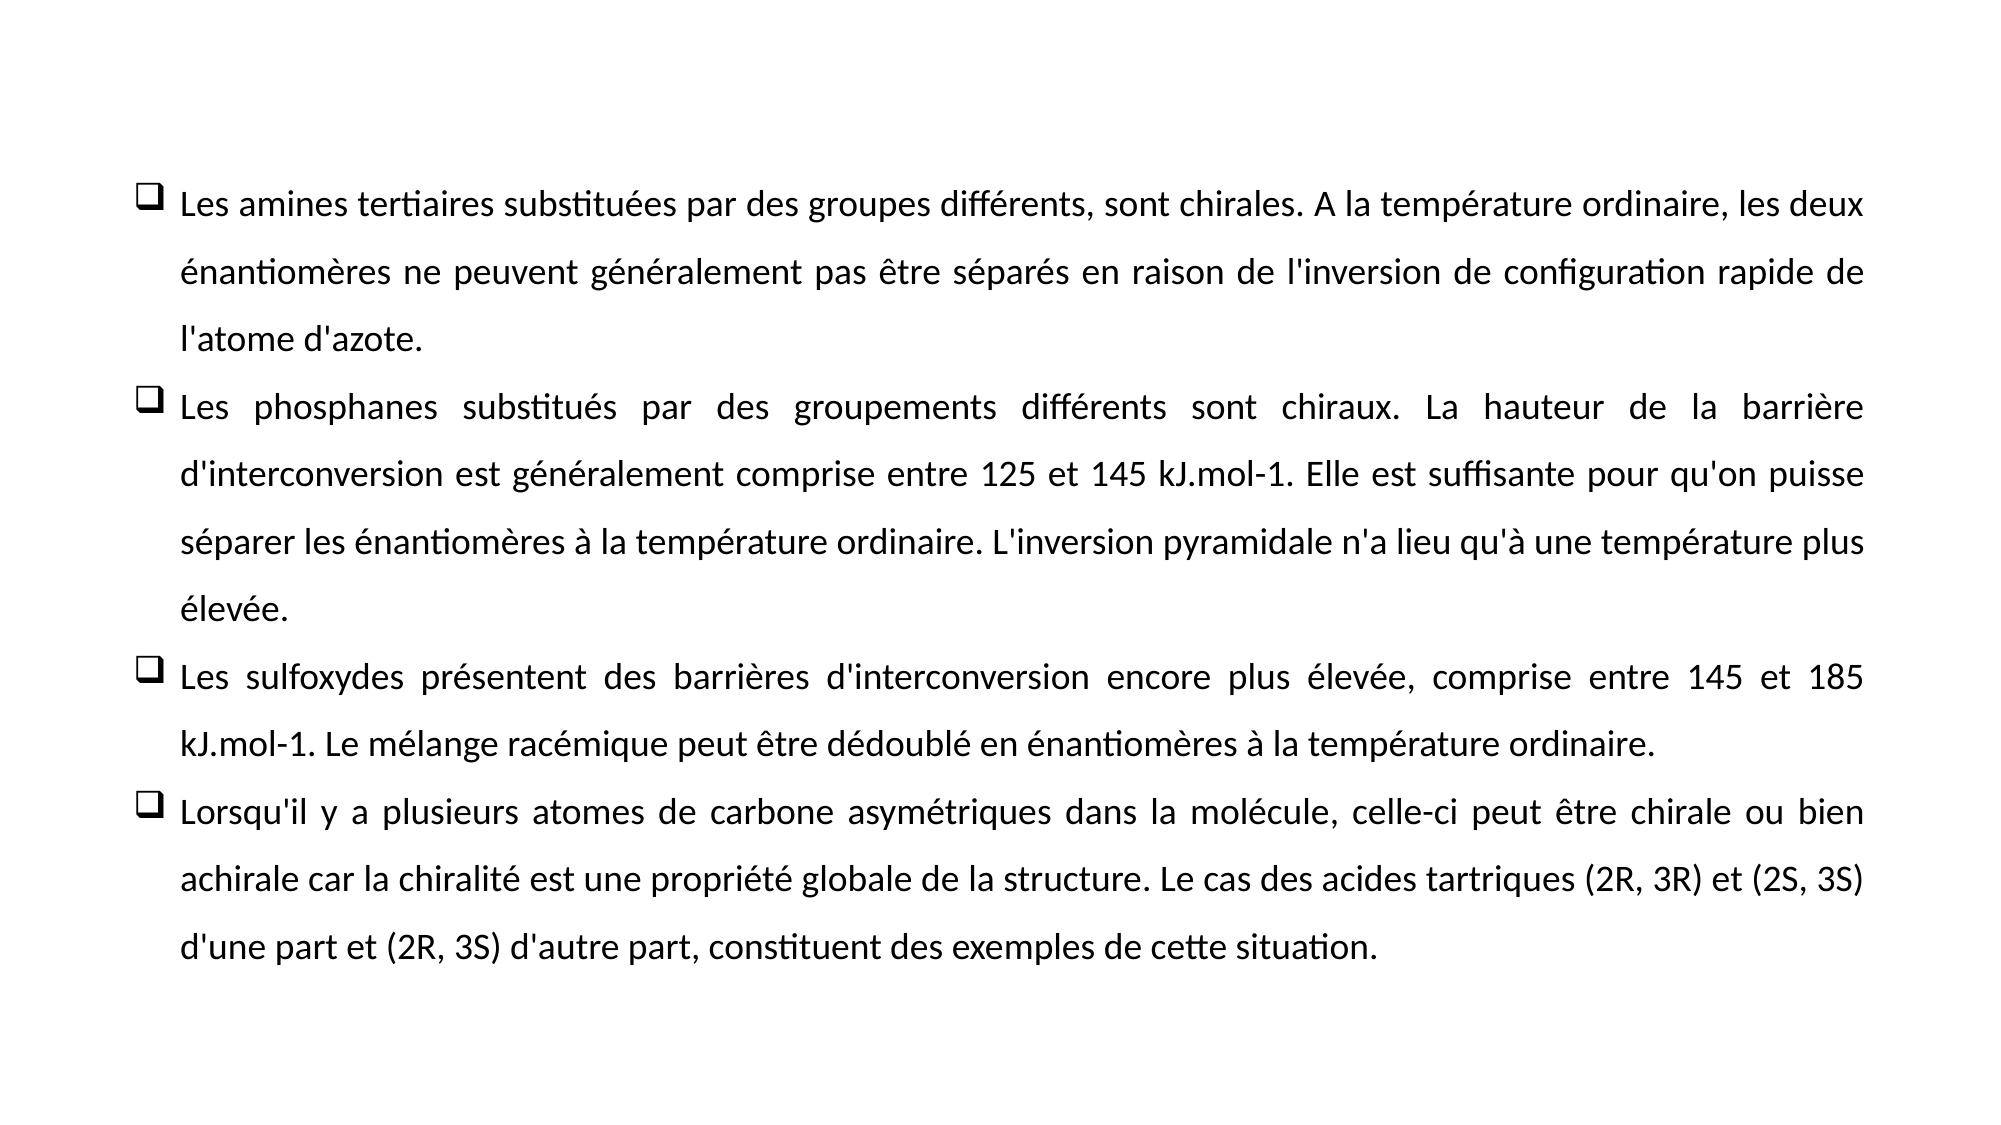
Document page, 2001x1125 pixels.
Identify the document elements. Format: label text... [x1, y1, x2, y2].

text_box Les amines tertiaires substituées par des groupes différents, sont chirales. A la température ordinaire, les deux énantiomères ne peuvent généralement pas être séparés en raison de l'inversion de configuration rapide de l'atome d'azote. Les phosphanes substitués par des groupements différents sont chiraux. La hauteur de la barrière d'interconversion est généralement comprise entre 125 et 145 kJ.mol-1. Elle est suffisante pour qu'on puisse séparer les énantiomères à la température ordinaire. L'inversion pyramidale n'a lieu qu'à une température plus élevée. Les sulfoxydes présentent des barrières d'interconversion encore plus élevée, comprise entre 145 et 185 kJ.mol-1. Le mélange racémique peut être dédoublé en énantiomères à la température ordinaire. Lorsqu'il y a plusieurs atomes de carbone asymétriques dans la molécule, celle-ci peut être chirale ou bien achirale car la chiralité est une propriété globale de la structure. Le cas des acides tartriques (2R, 3R) et (2S, 3S) d'une part et (2R, 3S) d'autre part, constituent des exemples de cette situation. [118, 149, 1882, 975]
